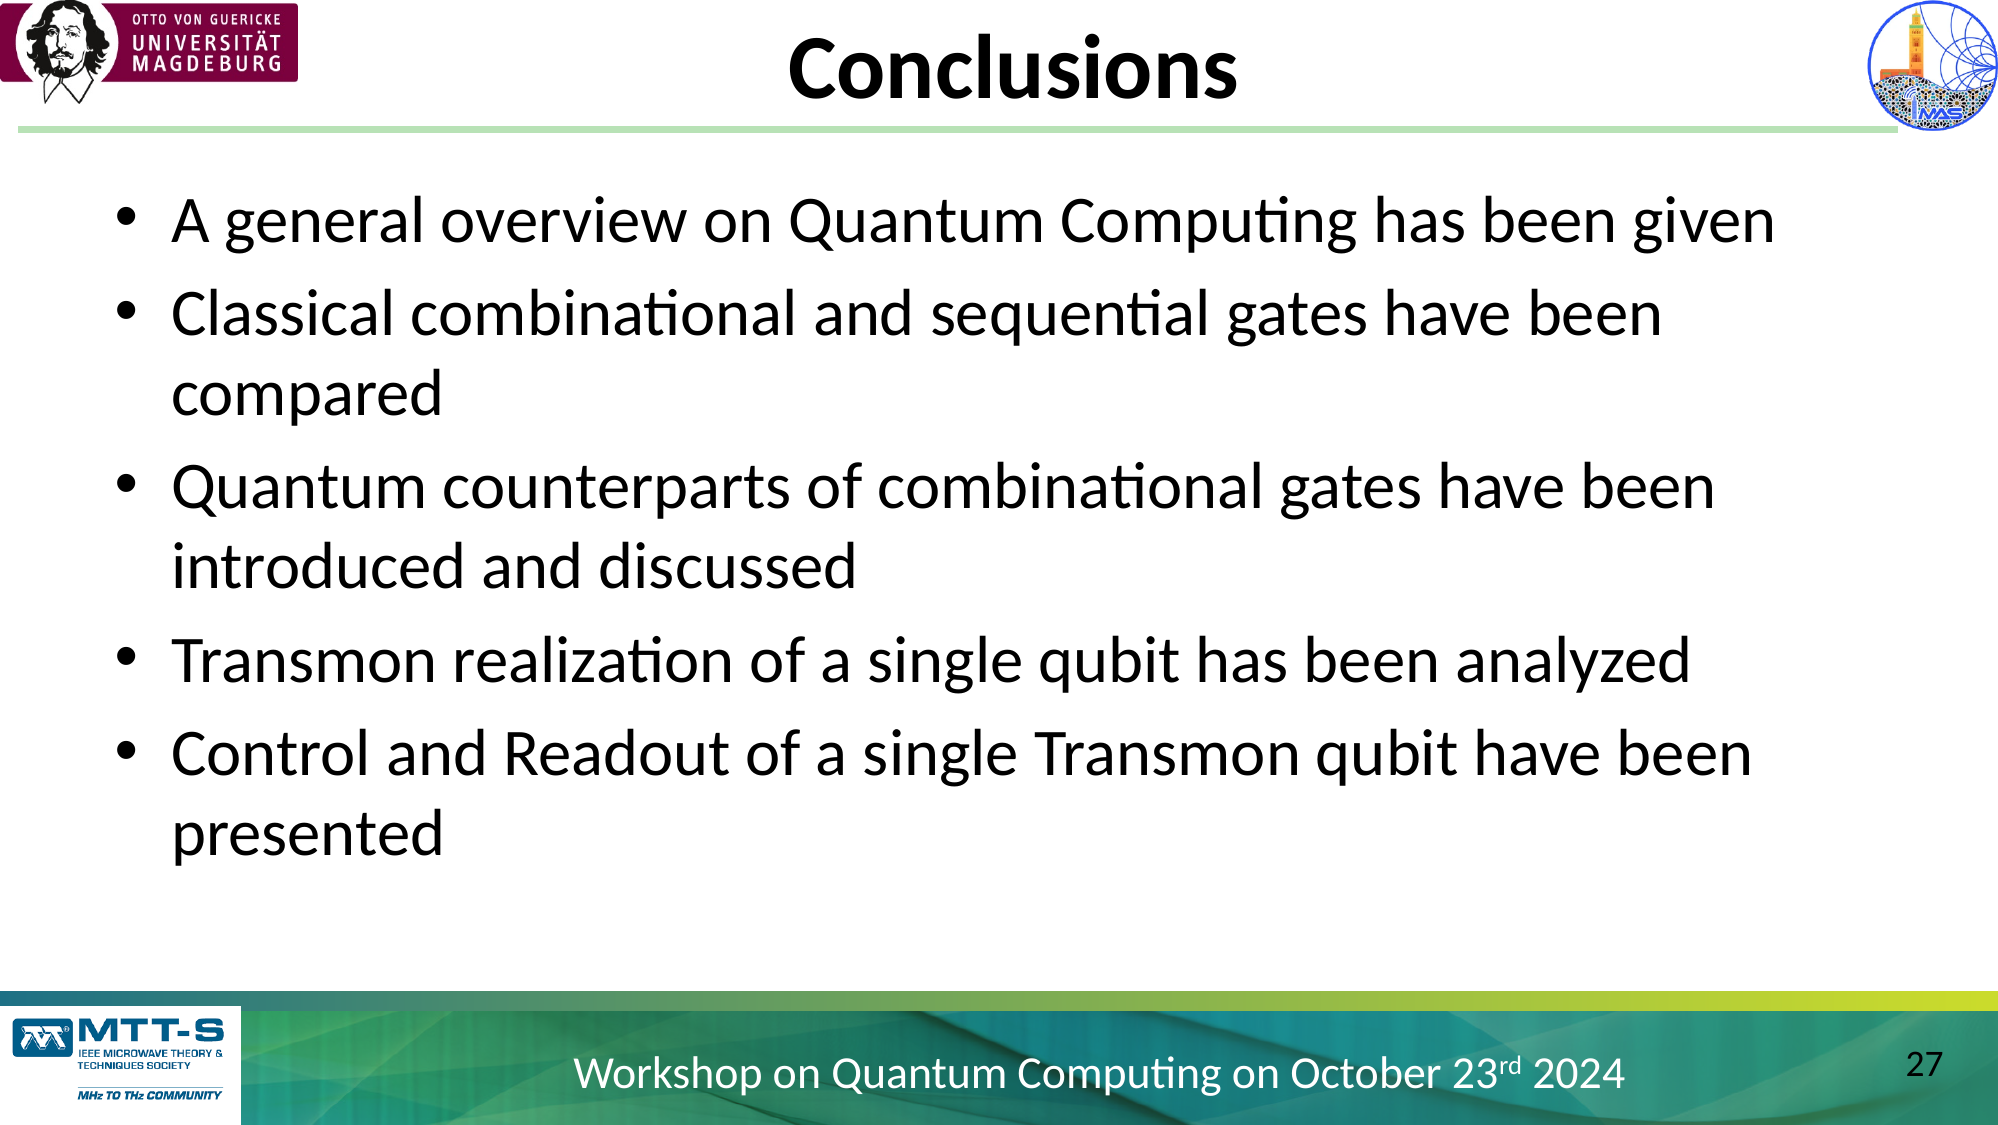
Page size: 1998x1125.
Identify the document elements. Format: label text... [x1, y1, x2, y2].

list A general overview on Quantum Computing has been given Classical combinational and sequential gates have been compared Quantum counterparts of combinational gates have been introduced and discussed Transmon realization of a single qubit has been analyzed Control and Readout of a single Transmon qubit have been presented [99, 168, 1898, 982]
picture [0, 991, 1998, 1125]
picture [0, 0, 217, 104]
picture [1867, 0, 1998, 131]
title Conclusions [217, 0, 1811, 140]
